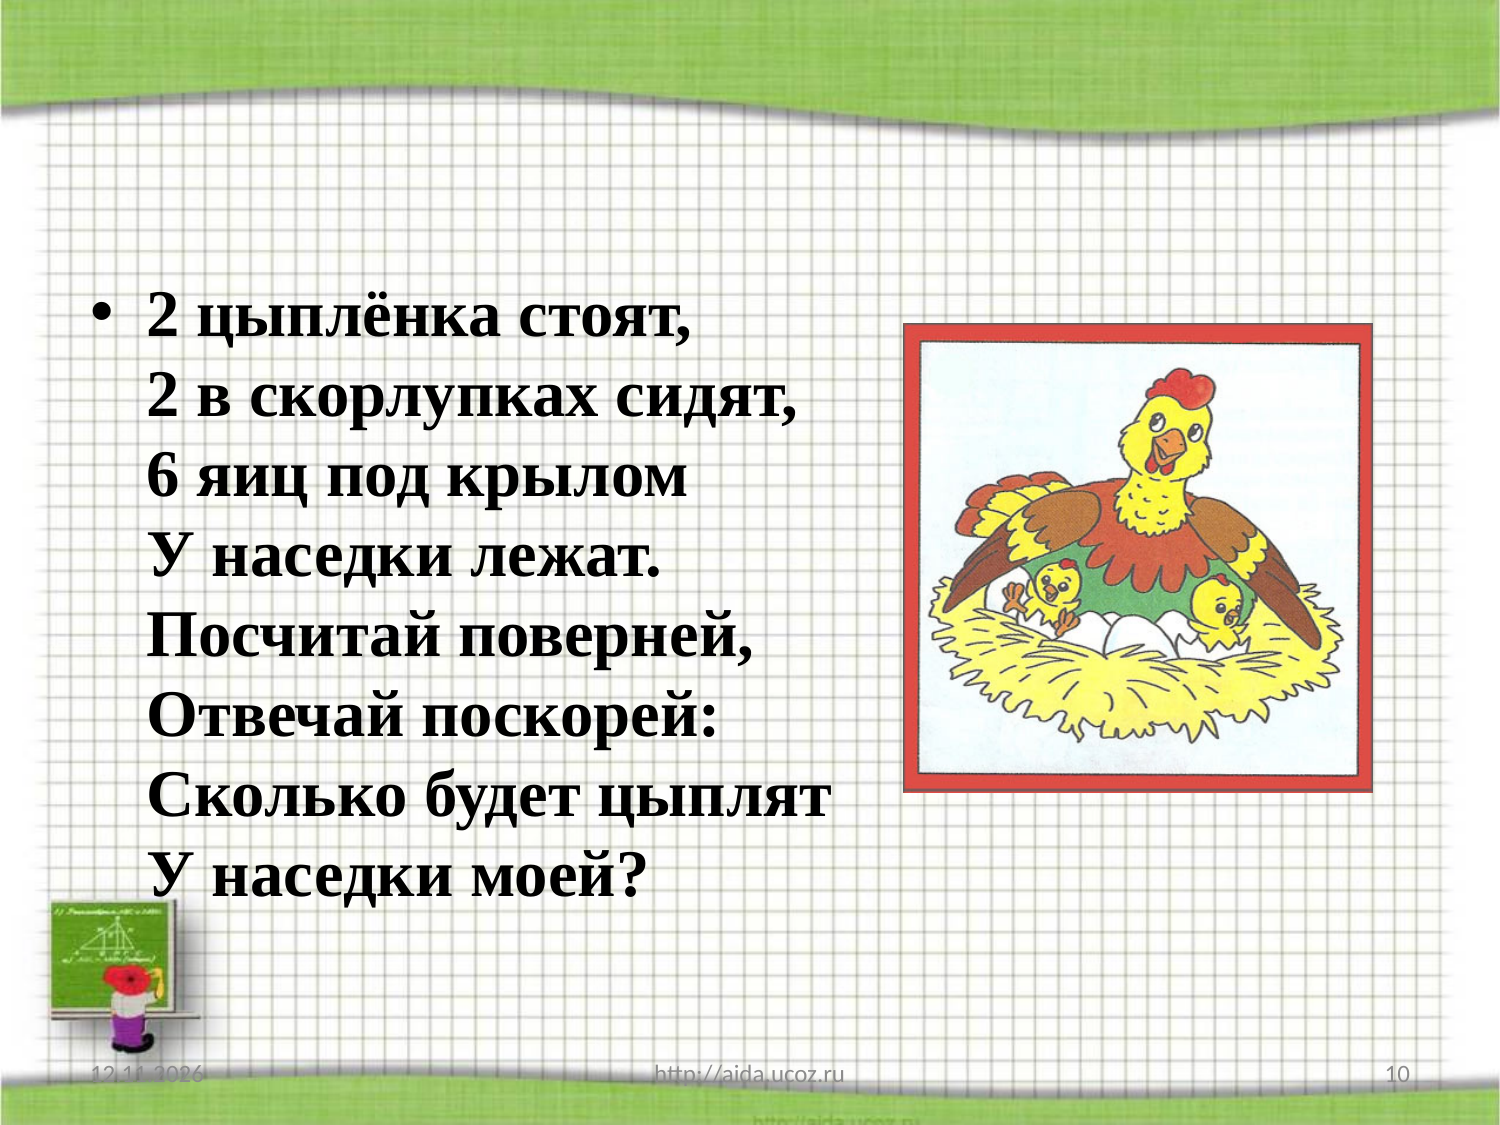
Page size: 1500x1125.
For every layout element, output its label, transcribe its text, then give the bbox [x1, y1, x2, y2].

picture [0, 0, 1500, 1125]
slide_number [75, 1042, 425, 1103]
slide_number 10 [1074, 1042, 1425, 1103]
list 2 цыплёнка стоят, 2 в скорлупках сидят, 6 яиц под крылом У наседки лежат. Посчитай поверней, Отвечай поскорей: Сколько будет цыплят У наседки моей? [75, 262, 1425, 1005]
footer http://aida.ucoz.ru [512, 1042, 988, 1103]
